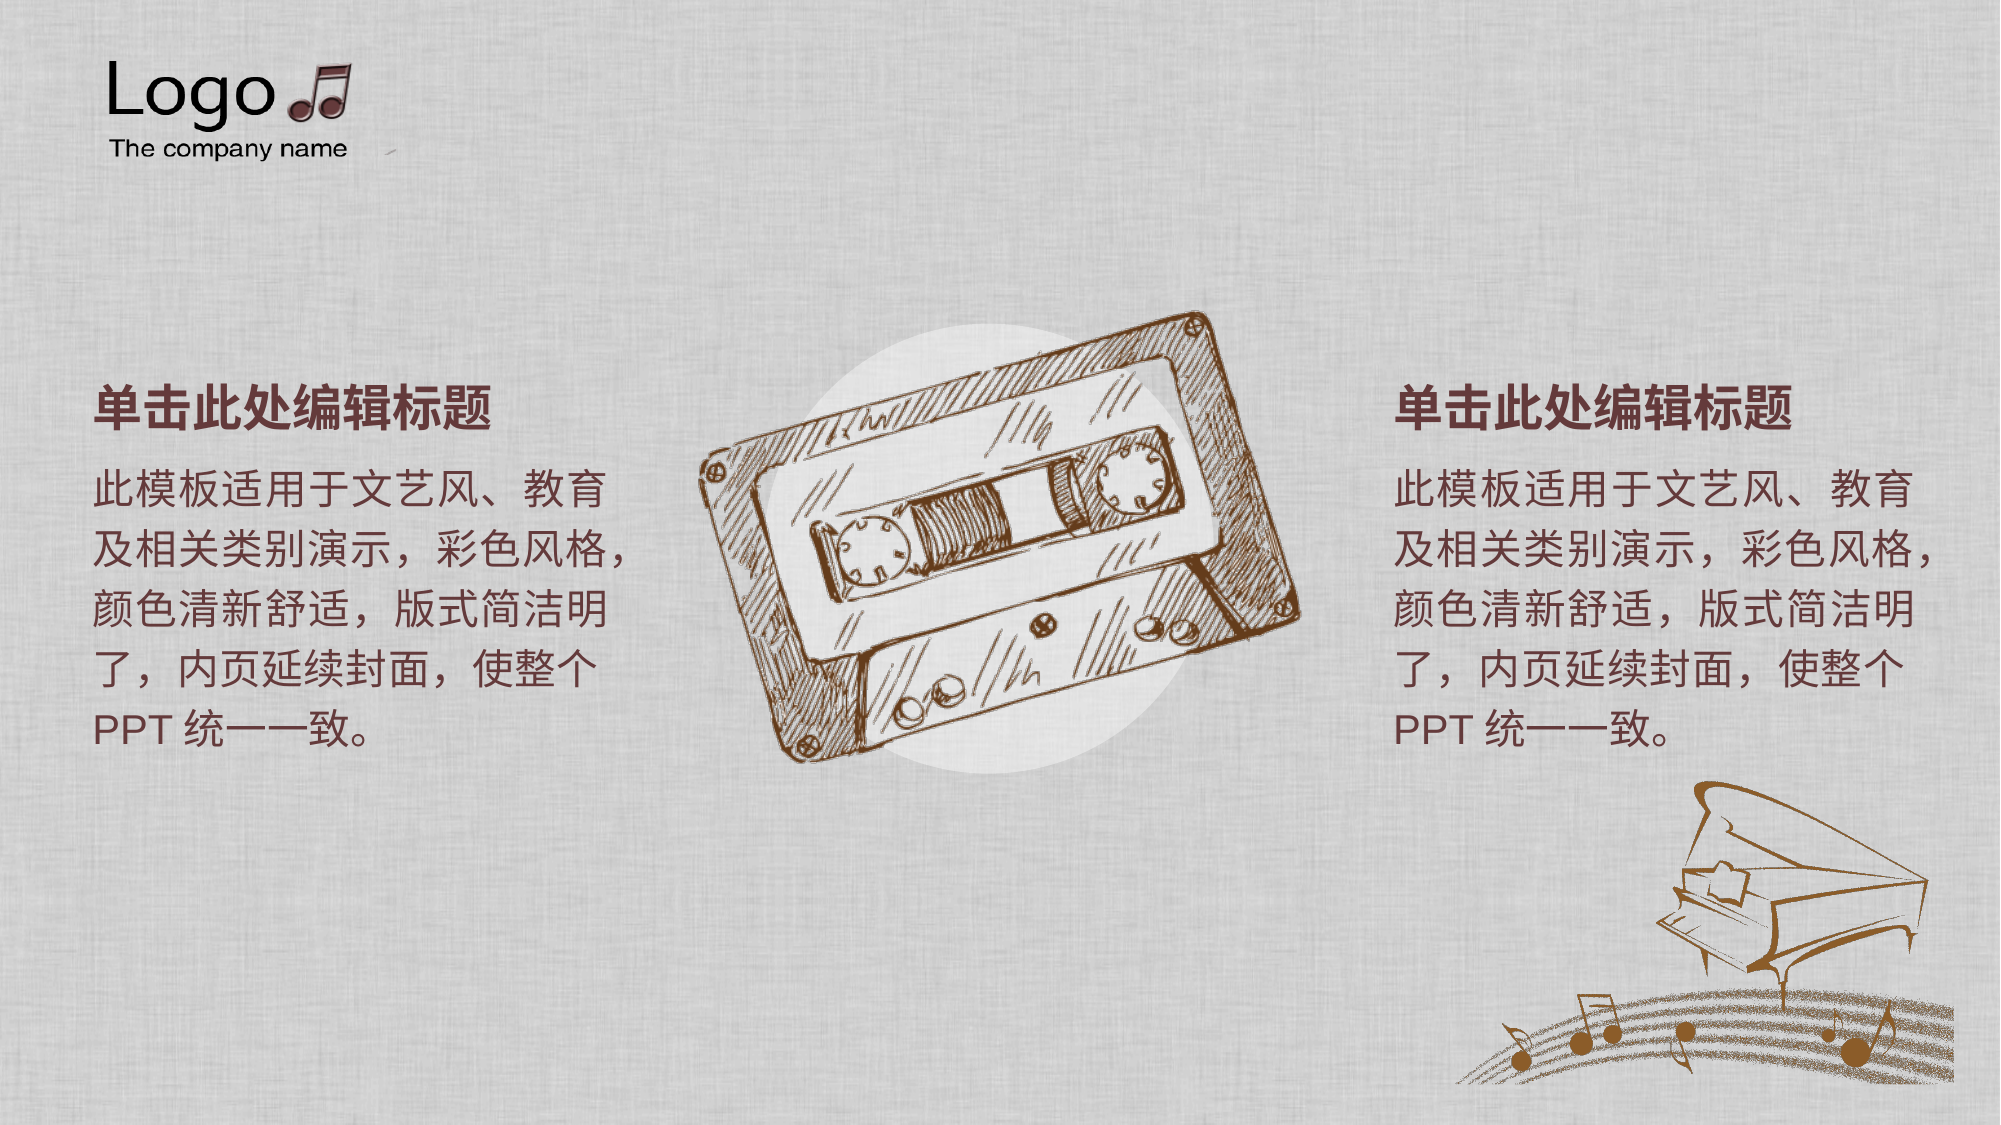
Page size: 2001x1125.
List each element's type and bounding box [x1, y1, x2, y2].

picture [0, 0, 2000, 1125]
text_box [599, 109, 1375, 885]
text_box [1378, 357, 1931, 825]
text_box [77, 357, 624, 825]
